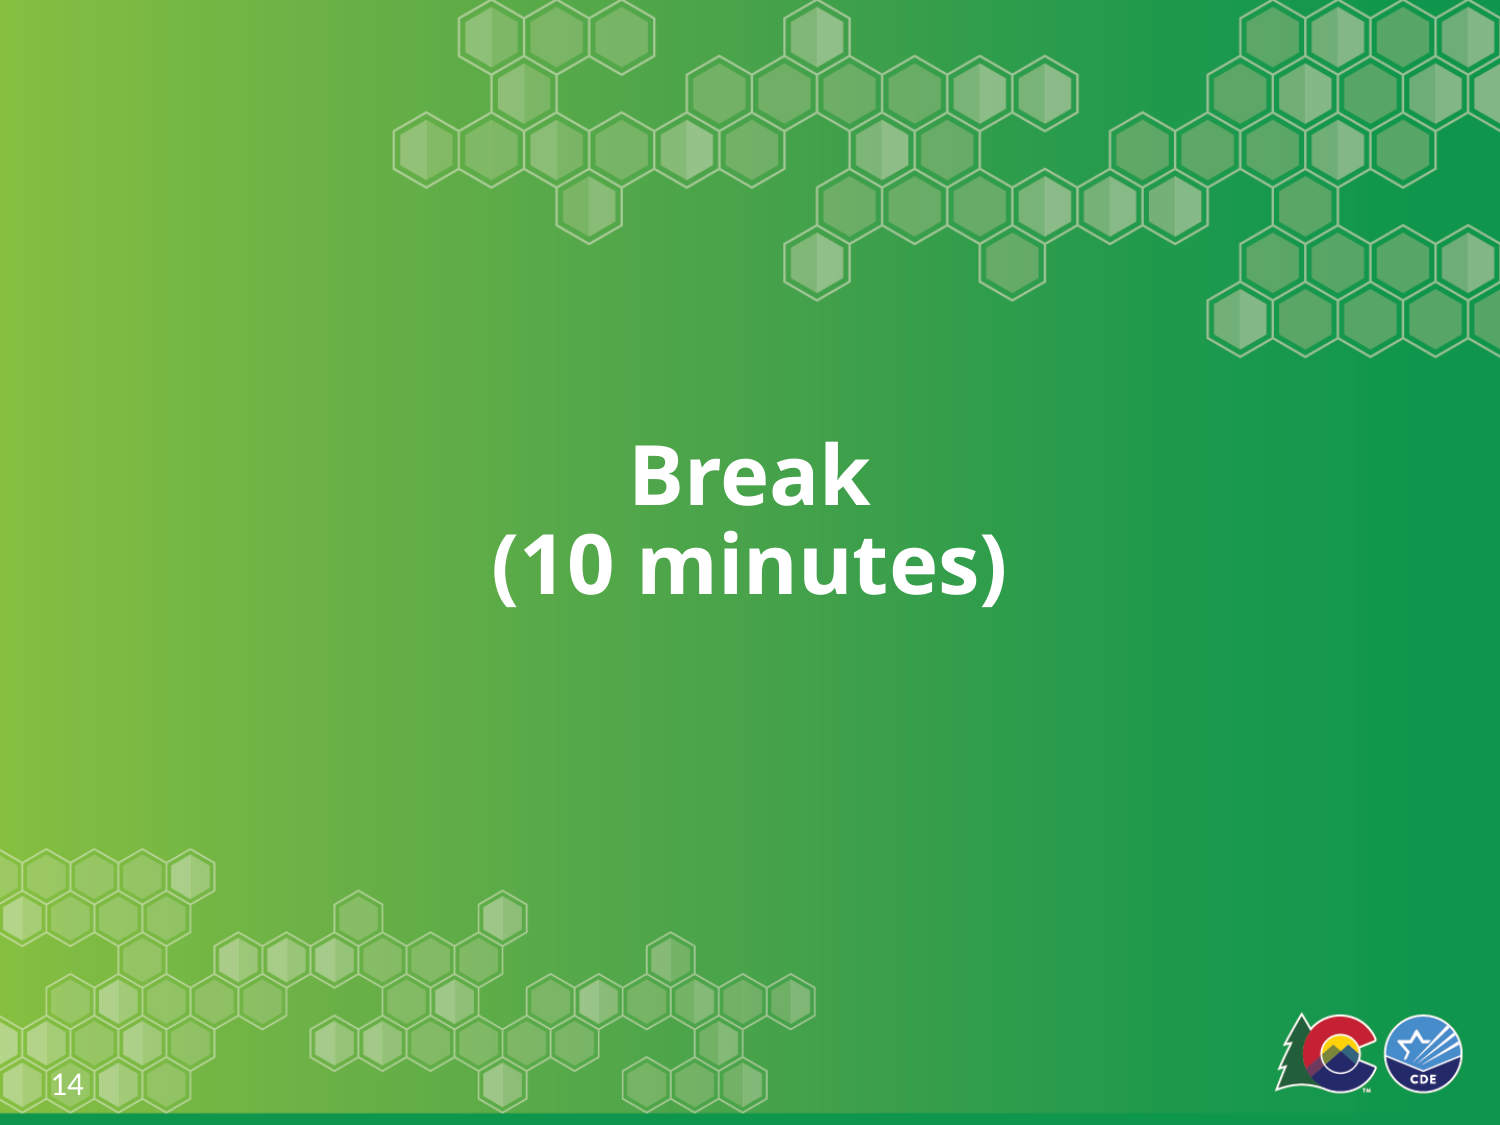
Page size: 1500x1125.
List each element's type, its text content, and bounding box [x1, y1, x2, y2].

title Break (10 minutes) [112, 425, 1388, 810]
slide_number 14 [35, 1054, 373, 1115]
picture [0, 0, 1500, 1125]
